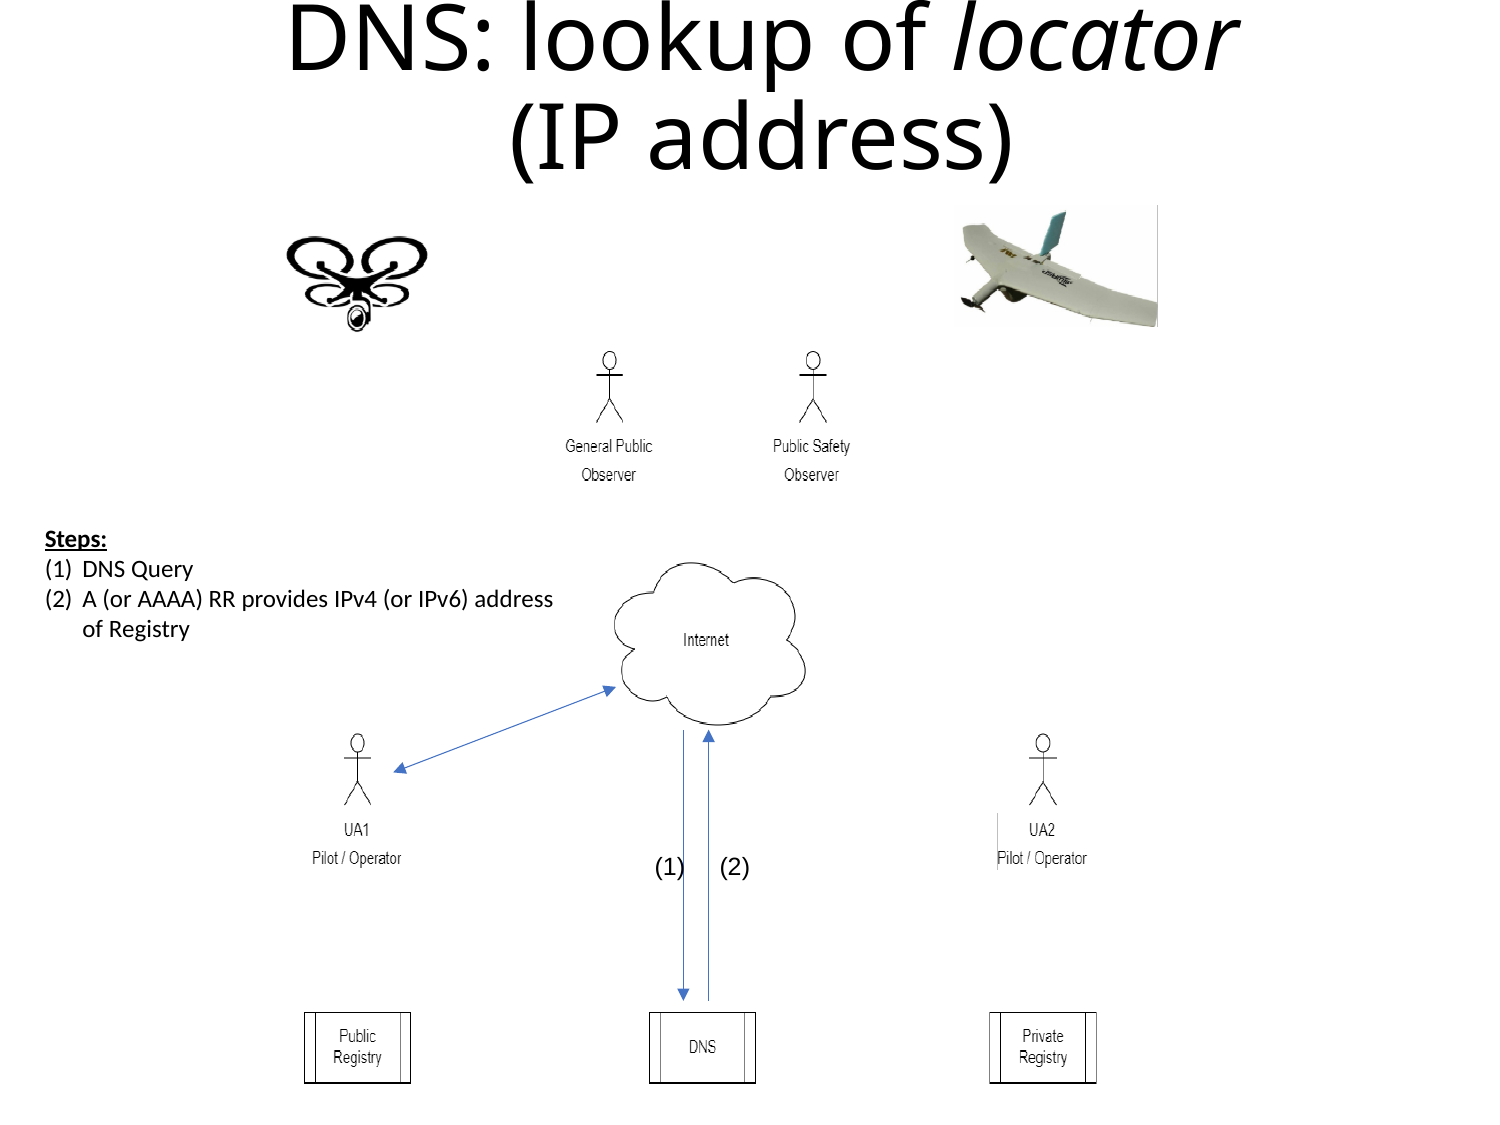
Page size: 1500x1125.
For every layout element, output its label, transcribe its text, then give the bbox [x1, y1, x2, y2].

text_box Steps: DNS Query A (or AAAA) RR provides IPv4 (or IPv6) address of Registry [30, 515, 286, 650]
text_box DNS: lookup of locator (IP address) [229, 0, 1295, 181]
picture [286, 205, 1158, 1084]
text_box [393, 686, 617, 773]
